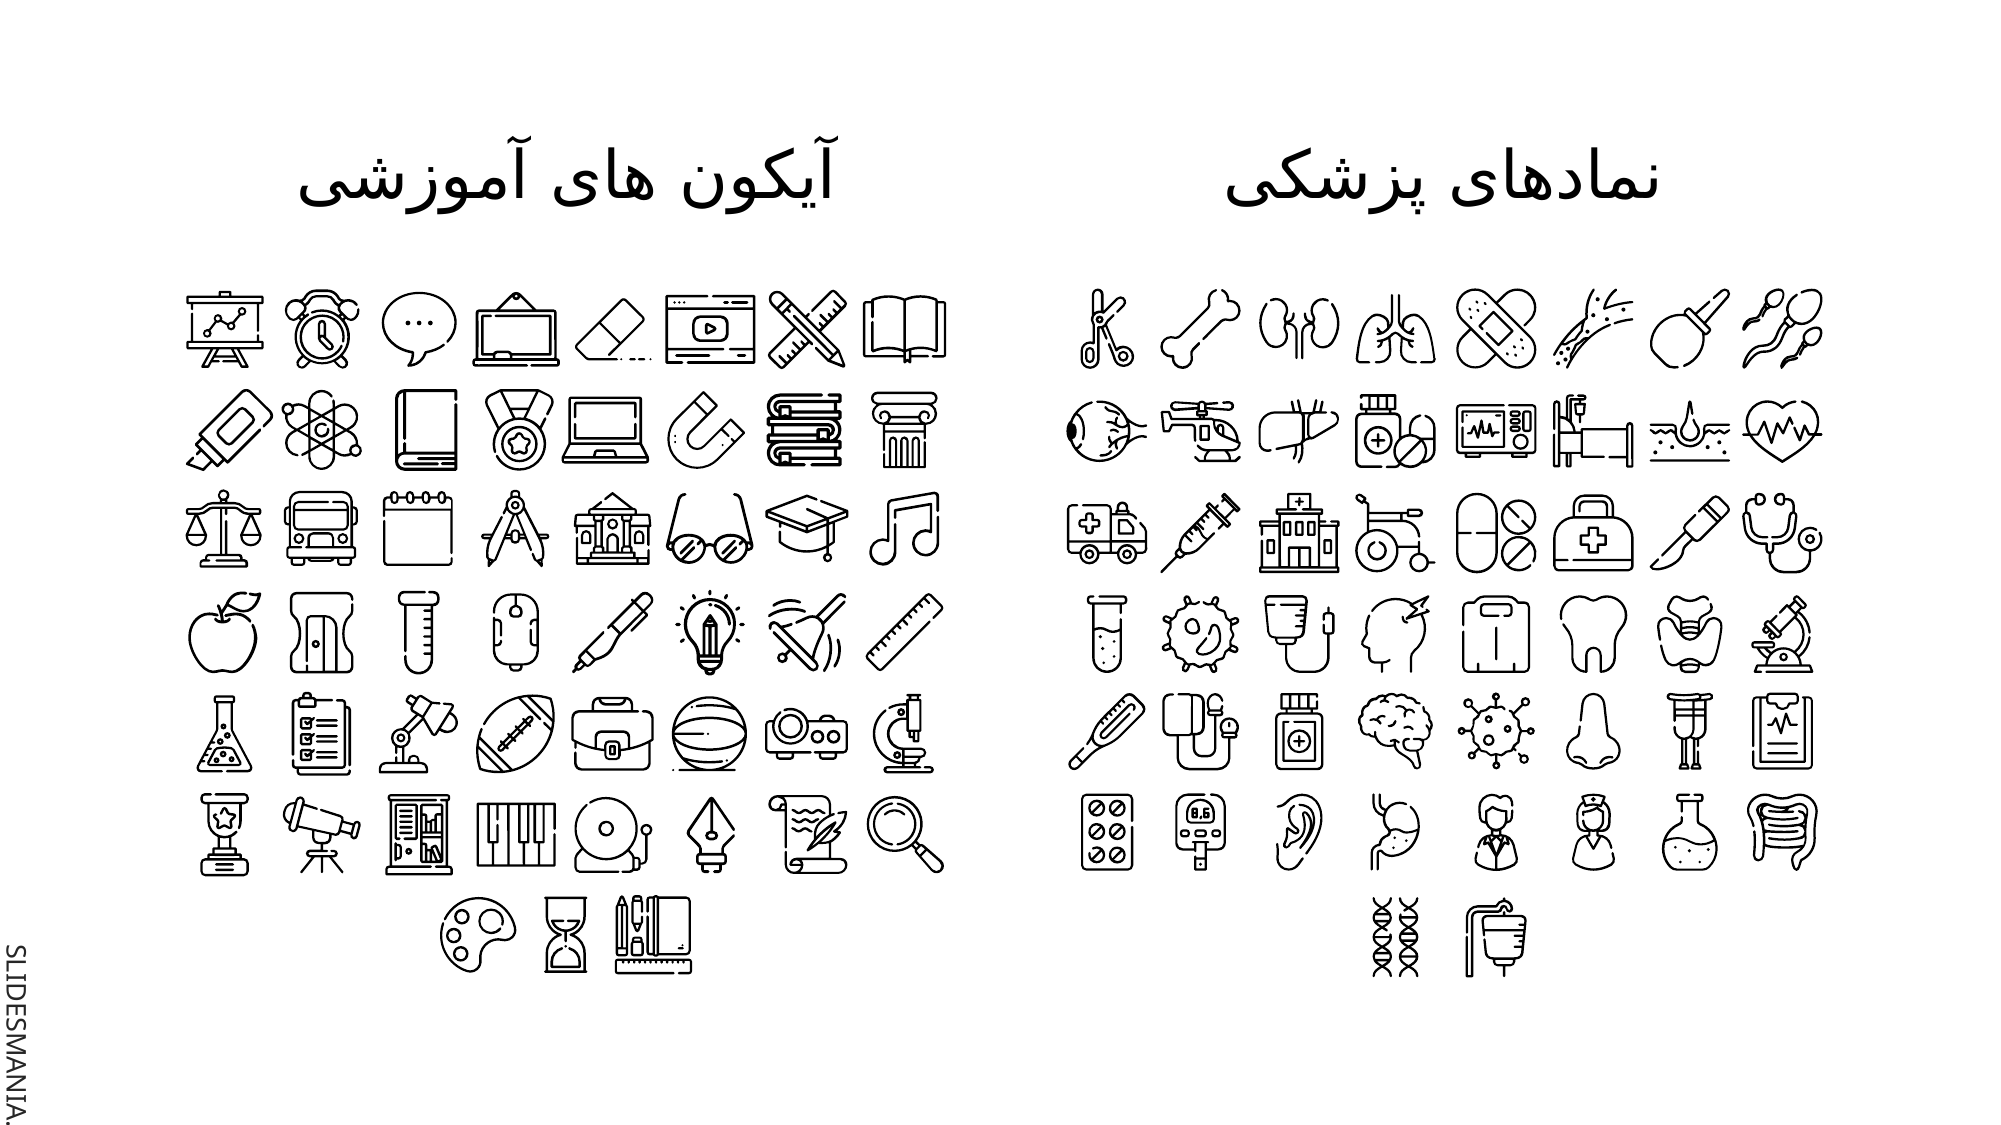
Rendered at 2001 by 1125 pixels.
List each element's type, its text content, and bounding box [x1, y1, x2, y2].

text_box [1162, 692, 1243, 771]
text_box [768, 794, 848, 875]
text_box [863, 795, 946, 874]
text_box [195, 695, 253, 773]
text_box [664, 390, 746, 470]
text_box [186, 290, 264, 369]
text_box [1742, 400, 1823, 463]
text_box [472, 291, 560, 367]
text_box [1258, 492, 1340, 574]
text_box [1741, 288, 1826, 370]
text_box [571, 696, 654, 771]
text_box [1354, 393, 1436, 469]
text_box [1356, 692, 1434, 770]
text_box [475, 694, 556, 774]
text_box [283, 490, 359, 567]
text_box [765, 494, 849, 563]
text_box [868, 491, 940, 566]
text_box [872, 693, 935, 774]
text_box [1751, 692, 1814, 770]
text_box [1064, 400, 1148, 463]
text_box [1454, 288, 1540, 369]
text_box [1751, 594, 1814, 674]
text_box [282, 796, 361, 874]
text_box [480, 489, 550, 568]
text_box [1274, 692, 1324, 771]
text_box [200, 792, 250, 877]
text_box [1372, 896, 1419, 978]
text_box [381, 291, 457, 367]
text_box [1275, 793, 1328, 871]
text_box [1552, 494, 1634, 572]
text_box [686, 796, 735, 874]
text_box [671, 695, 748, 772]
text_box [862, 295, 947, 364]
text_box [1066, 501, 1148, 565]
text_box [1650, 288, 1731, 369]
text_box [573, 491, 652, 566]
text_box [1160, 400, 1242, 463]
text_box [767, 592, 847, 673]
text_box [283, 289, 361, 369]
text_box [1741, 492, 1825, 574]
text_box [1457, 692, 1536, 770]
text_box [382, 490, 454, 567]
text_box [1354, 493, 1436, 573]
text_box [764, 707, 849, 761]
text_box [1370, 793, 1428, 871]
text_box [767, 289, 848, 370]
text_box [1256, 297, 1342, 360]
text_box [1258, 399, 1339, 464]
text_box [1571, 793, 1616, 872]
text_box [674, 589, 746, 676]
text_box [289, 591, 354, 674]
text_box [1746, 793, 1818, 871]
text_box [397, 590, 440, 675]
text_box [1559, 595, 1628, 673]
text_box [185, 489, 262, 568]
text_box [1080, 793, 1134, 871]
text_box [561, 396, 650, 464]
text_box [1174, 793, 1227, 871]
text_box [665, 492, 754, 565]
text_box آیکون های آموزشی [185, 111, 948, 218]
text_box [1360, 595, 1431, 674]
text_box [483, 388, 556, 471]
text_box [1455, 403, 1537, 459]
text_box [1160, 595, 1241, 674]
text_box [614, 894, 693, 975]
text_box [1264, 595, 1335, 673]
text_box [1649, 495, 1730, 571]
text_box [766, 393, 842, 467]
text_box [1160, 288, 1242, 370]
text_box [1086, 595, 1128, 674]
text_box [870, 391, 938, 469]
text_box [1455, 492, 1539, 574]
text_box [492, 593, 539, 672]
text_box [1649, 400, 1731, 462]
text_box [476, 802, 556, 867]
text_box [570, 796, 653, 874]
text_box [1461, 595, 1531, 674]
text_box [665, 294, 756, 365]
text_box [574, 297, 652, 361]
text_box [1067, 692, 1147, 771]
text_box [378, 694, 460, 774]
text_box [394, 388, 458, 472]
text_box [385, 793, 453, 876]
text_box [1080, 288, 1135, 370]
text_box نمادهای پزشکی [1062, 111, 1825, 218]
text_box [1552, 394, 1634, 468]
text_box [1474, 793, 1518, 872]
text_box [1561, 692, 1624, 770]
text_box [1666, 692, 1713, 770]
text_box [434, 896, 518, 973]
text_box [543, 896, 588, 974]
text_box [1657, 595, 1723, 674]
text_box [1465, 896, 1528, 978]
text_box [865, 593, 944, 672]
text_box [188, 591, 262, 674]
text_box [572, 591, 654, 674]
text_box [1552, 288, 1634, 370]
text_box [291, 691, 352, 776]
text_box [280, 389, 365, 471]
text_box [1355, 293, 1437, 364]
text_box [185, 388, 274, 472]
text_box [1655, 793, 1721, 871]
text_box [1160, 492, 1241, 574]
